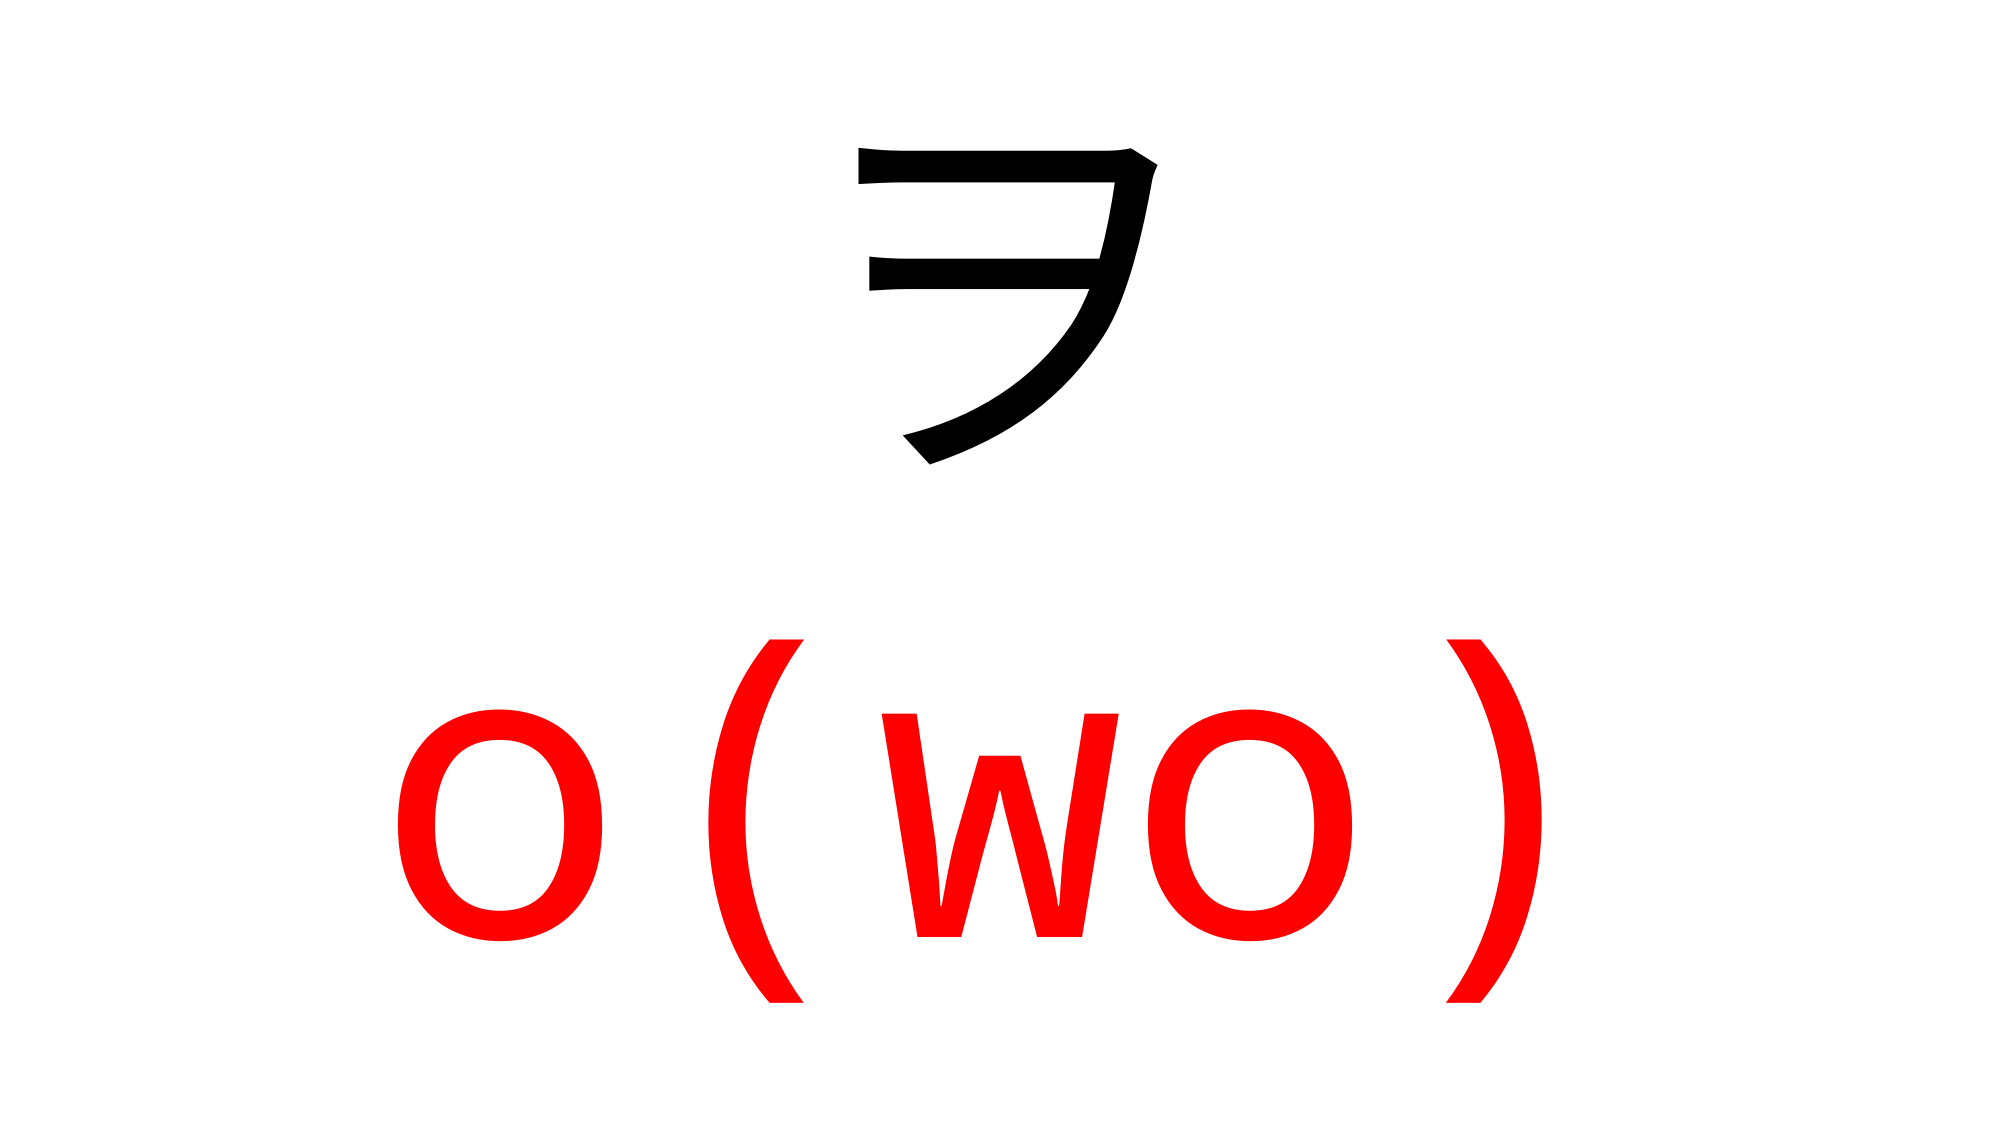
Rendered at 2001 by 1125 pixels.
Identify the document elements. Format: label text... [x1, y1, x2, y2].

title ヲ [249, 71, 1750, 545]
text_box o(wo) [249, 562, 1750, 1036]
